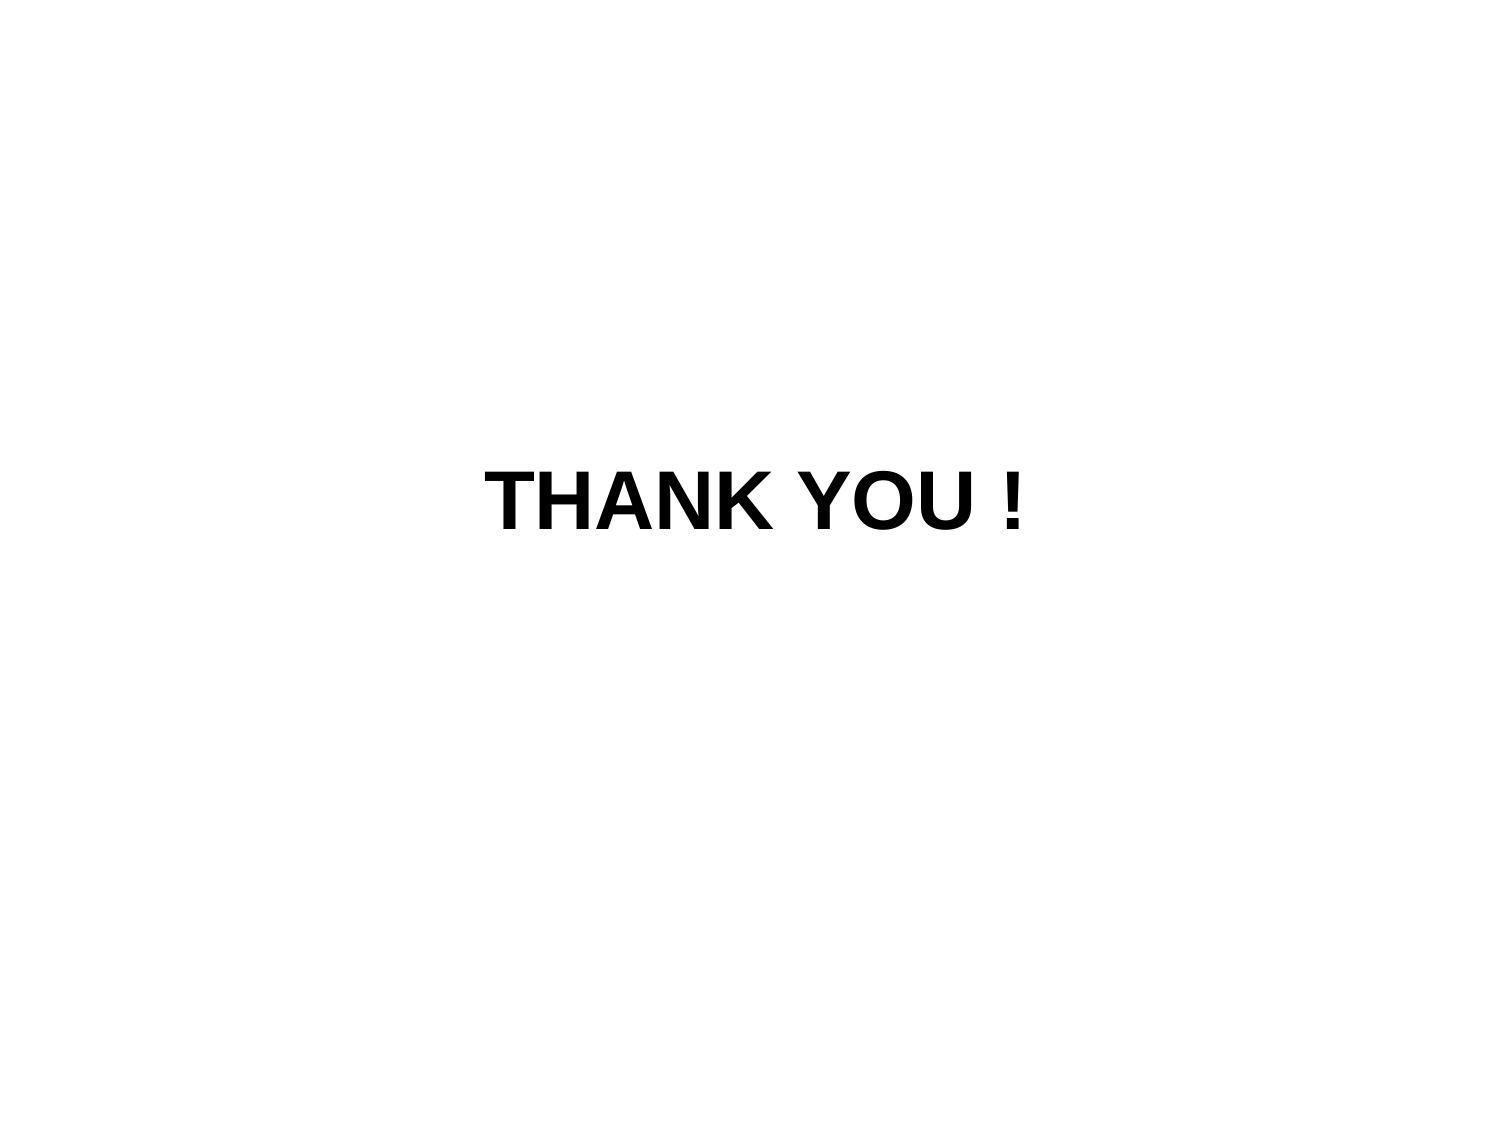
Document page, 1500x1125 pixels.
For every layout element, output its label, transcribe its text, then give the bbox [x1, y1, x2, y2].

title Thank You ! [118, 438, 1394, 662]
